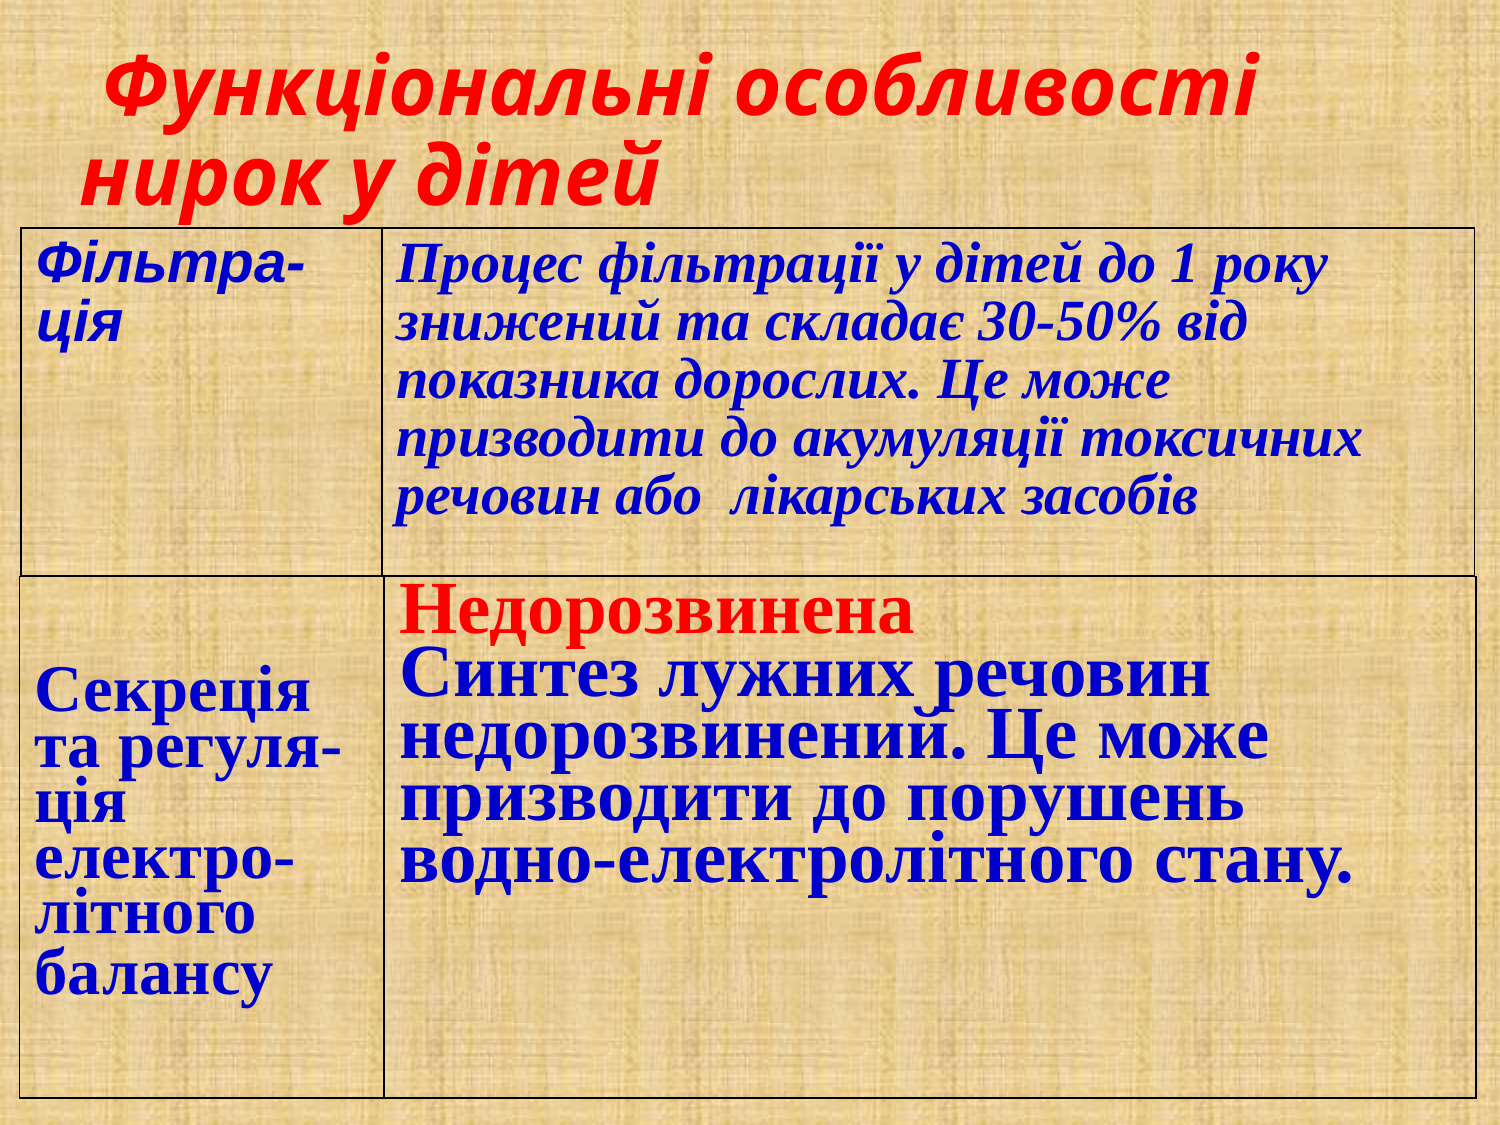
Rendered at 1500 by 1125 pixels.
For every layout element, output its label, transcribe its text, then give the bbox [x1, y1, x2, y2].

table_header Фільтра-ція [22, 229, 381, 575]
title Функціональні особливості нирок у дітей [64, 0, 1426, 227]
table_header Процес фільтрації у дітей до 1 року знижений та складає 30-50% від показника дорослих. Це може призводити до акумуляції токсичних речовин або лікарських засобів [383, 229, 1474, 575]
table_header Недорозвинена Синтез лужних речовин недорозвинений. Це може призводити до порушень водно-електролітного стану. [385, 577, 1475, 1097]
table_header Секреція та регуля-ція електро-літного балансу [20, 577, 383, 1097]
picture [0, 0, 1500, 1125]
